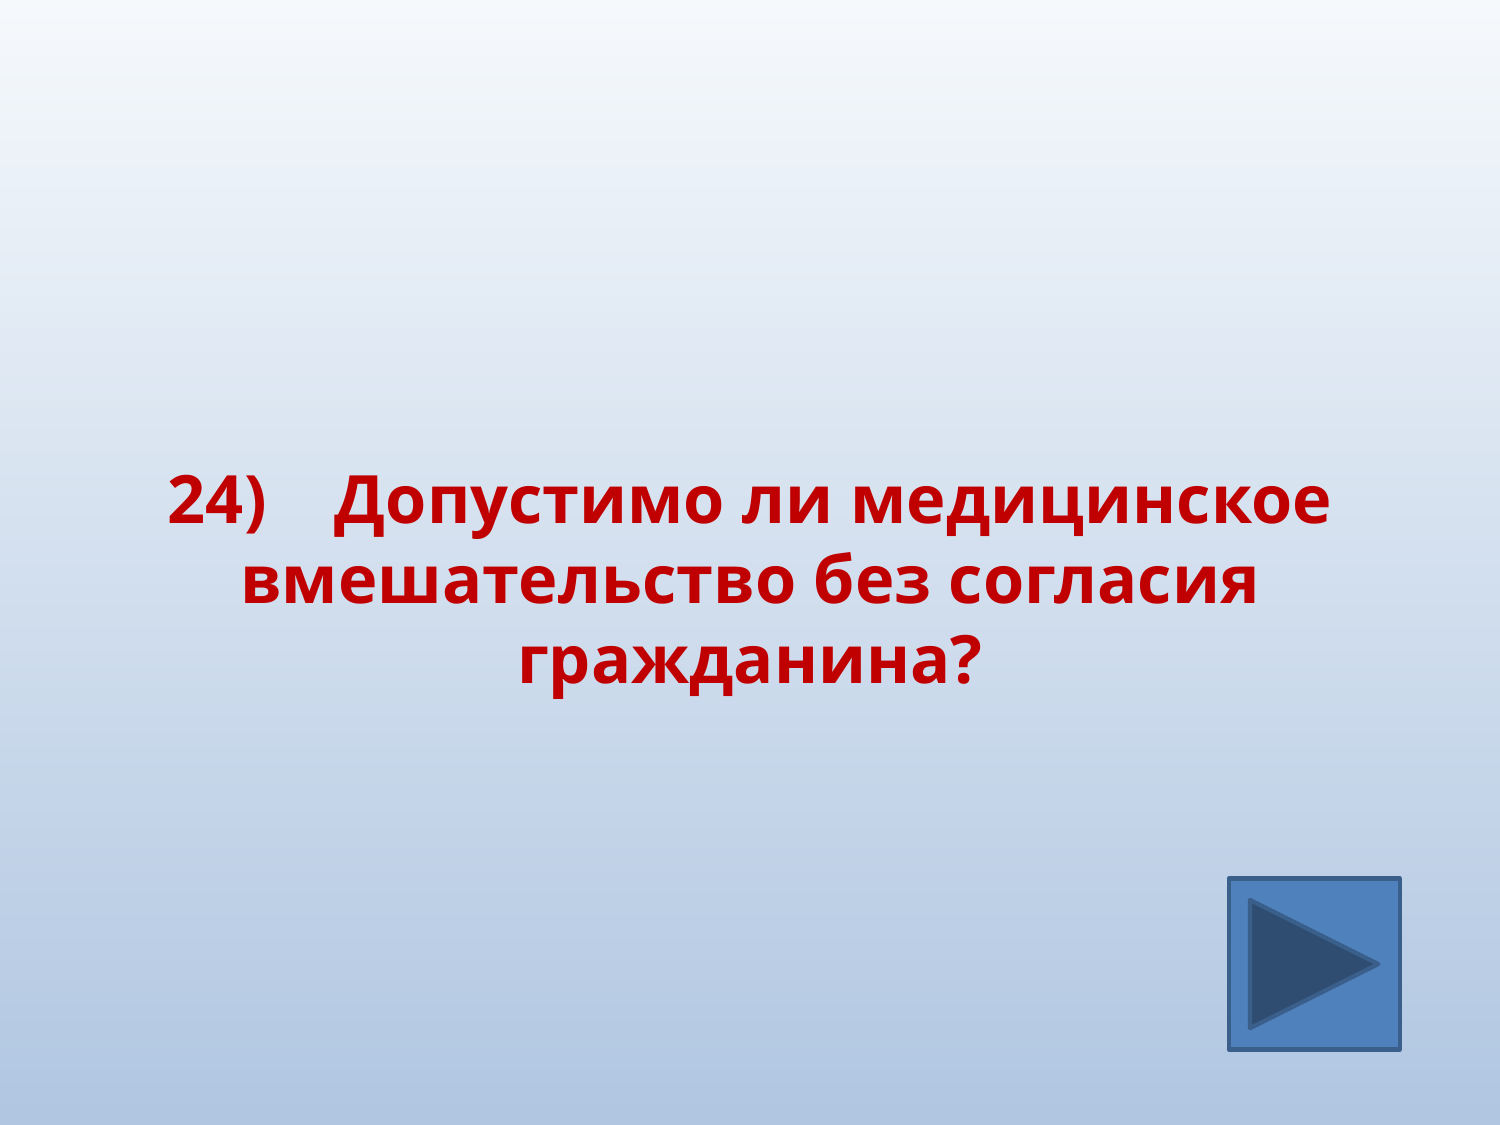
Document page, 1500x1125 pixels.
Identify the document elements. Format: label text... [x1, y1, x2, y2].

text_box [1227, 876, 1402, 1052]
list 24) Допустимо ли медицинское вмешательство без согласия гражданина? [75, 262, 1425, 1005]
